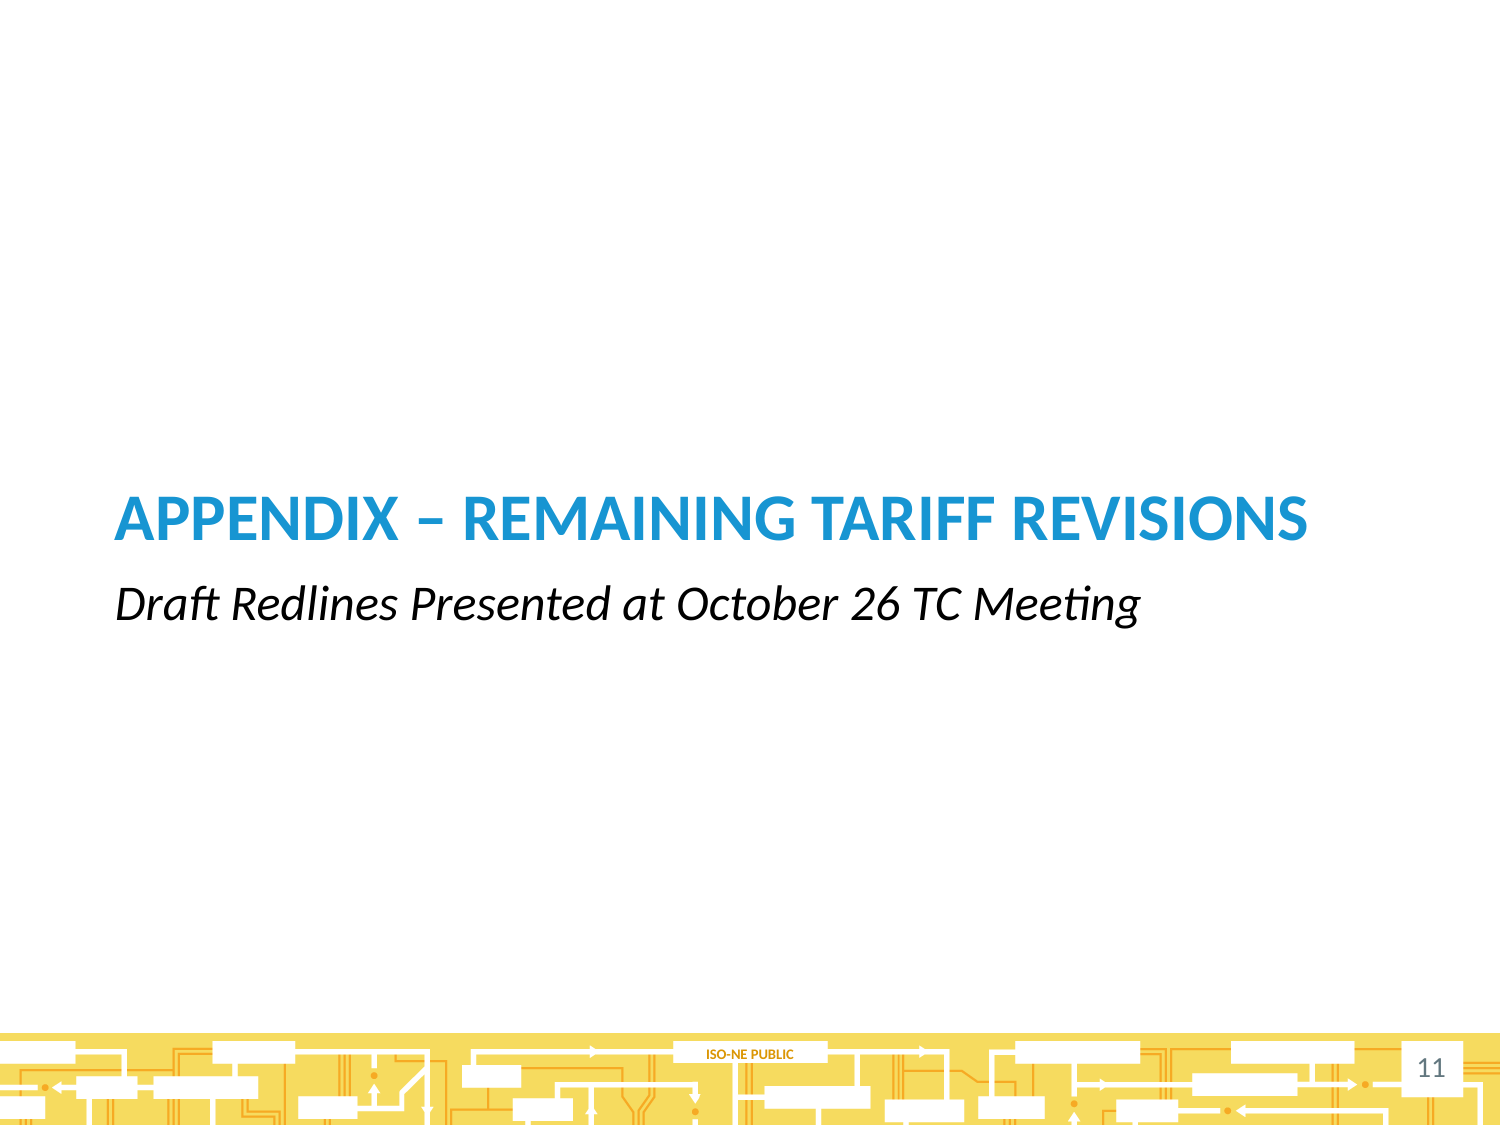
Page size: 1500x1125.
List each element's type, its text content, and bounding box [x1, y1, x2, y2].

slide_number 11 [1400, 1044, 1463, 1088]
picture [0, 1031, 1500, 1125]
title Appendix – Remaining Tariff Revisions [99, 337, 1375, 561]
list Draft Redlines Presented at October 26 TC Meeting [99, 562, 1375, 809]
